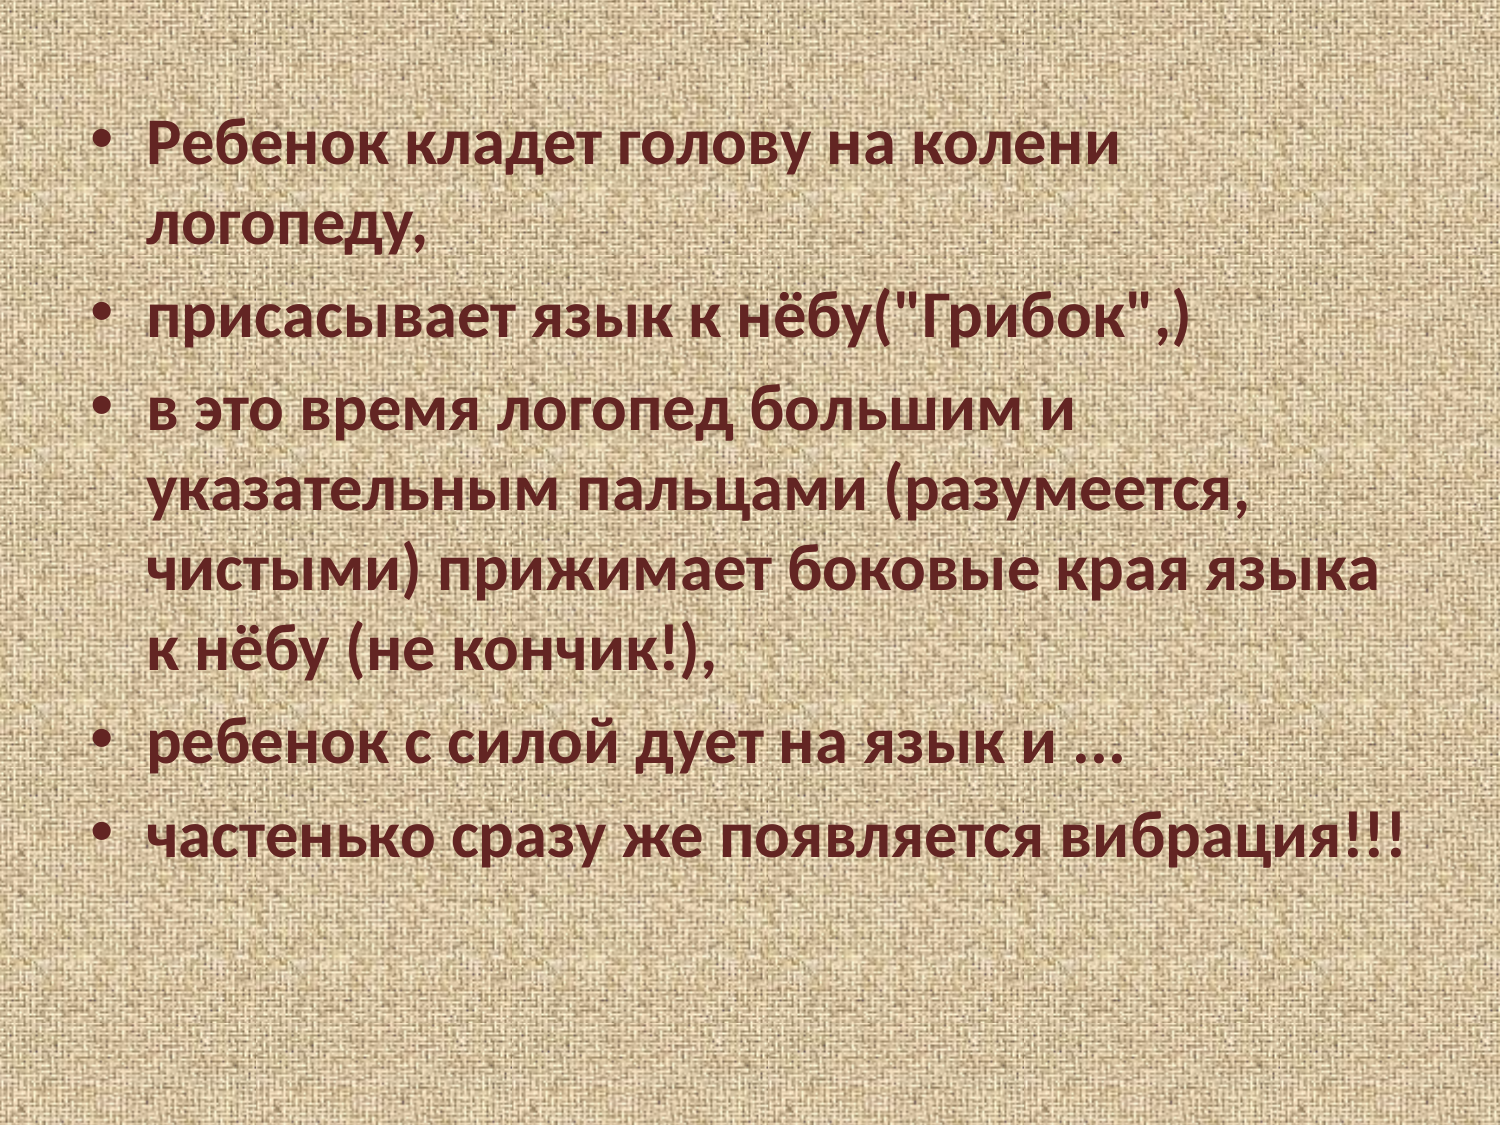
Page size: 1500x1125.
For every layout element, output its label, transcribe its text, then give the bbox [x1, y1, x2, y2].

list Ребенок кладет голову на колени логопеду, присасывает язык к нёбу("Грибок",) в это время логопед большим и указательным пальцами (разумеется, чистыми) прижимает боковые края языка к нёбу (не кончик!), ребенок с силой дует на язык и ... частенько сразу же появляется вибрация!!! [75, 90, 1425, 1005]
